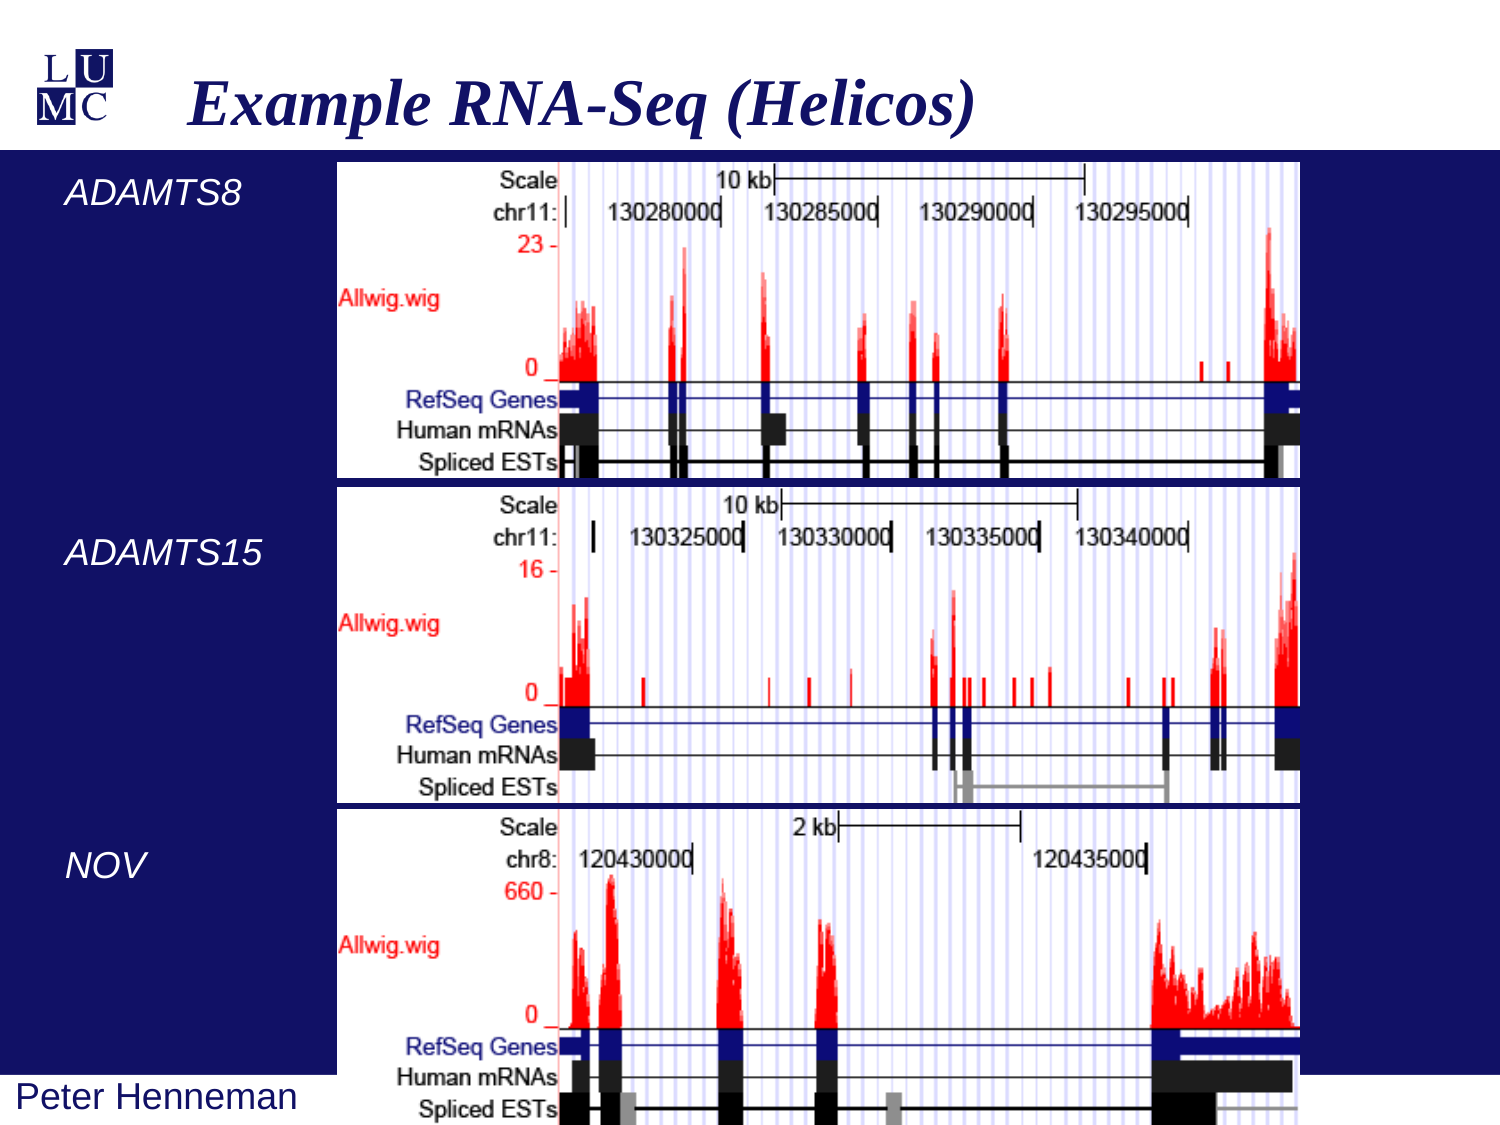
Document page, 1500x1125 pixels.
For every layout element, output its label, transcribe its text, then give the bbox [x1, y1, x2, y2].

text_box ADAMTS15 [50, 524, 332, 582]
title Example RNA-Seq (Helicos) [187, 19, 1463, 141]
text_box NOV [50, 837, 332, 894]
text_box Peter Henneman [0, 1064, 313, 1125]
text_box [337, 809, 1301, 1125]
picture [37, 49, 113, 125]
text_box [337, 162, 1300, 479]
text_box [337, 487, 1300, 804]
text_box ADAMTS8 [50, 164, 333, 222]
